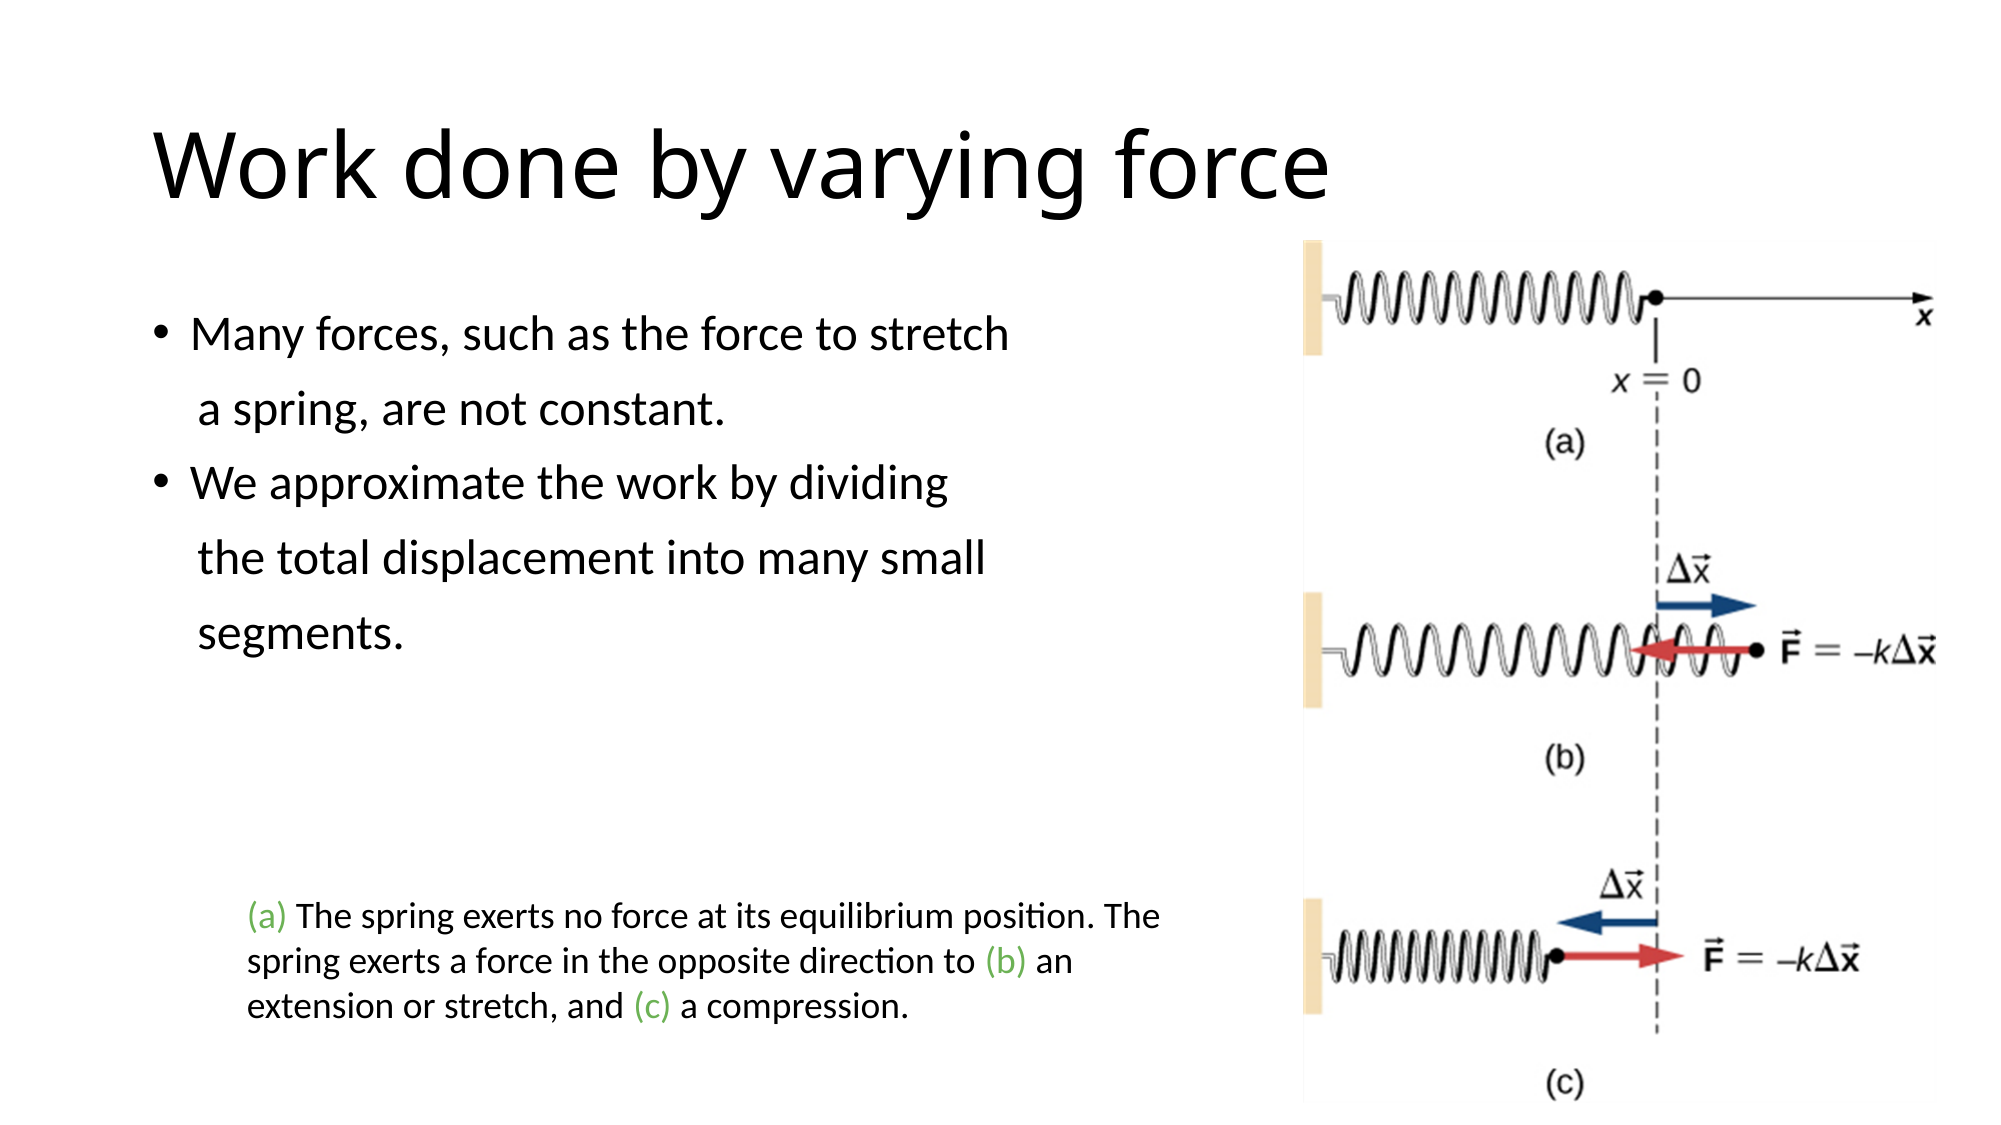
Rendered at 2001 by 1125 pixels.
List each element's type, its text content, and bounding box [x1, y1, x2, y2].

list Many forces, such as the force to stretch a spring, are not constant. We approximate the work by dividing the total displacement into many small segments. [137, 299, 1288, 1014]
text_box (a) The spring exerts no force at its equilibrium position. The spring exerts a force in the opposite direction to (b) an extension or stretch, and (c) a compression. [232, 883, 1233, 1034]
picture [1288, 240, 1951, 1103]
title Work done by varying force [137, 59, 1863, 278]
